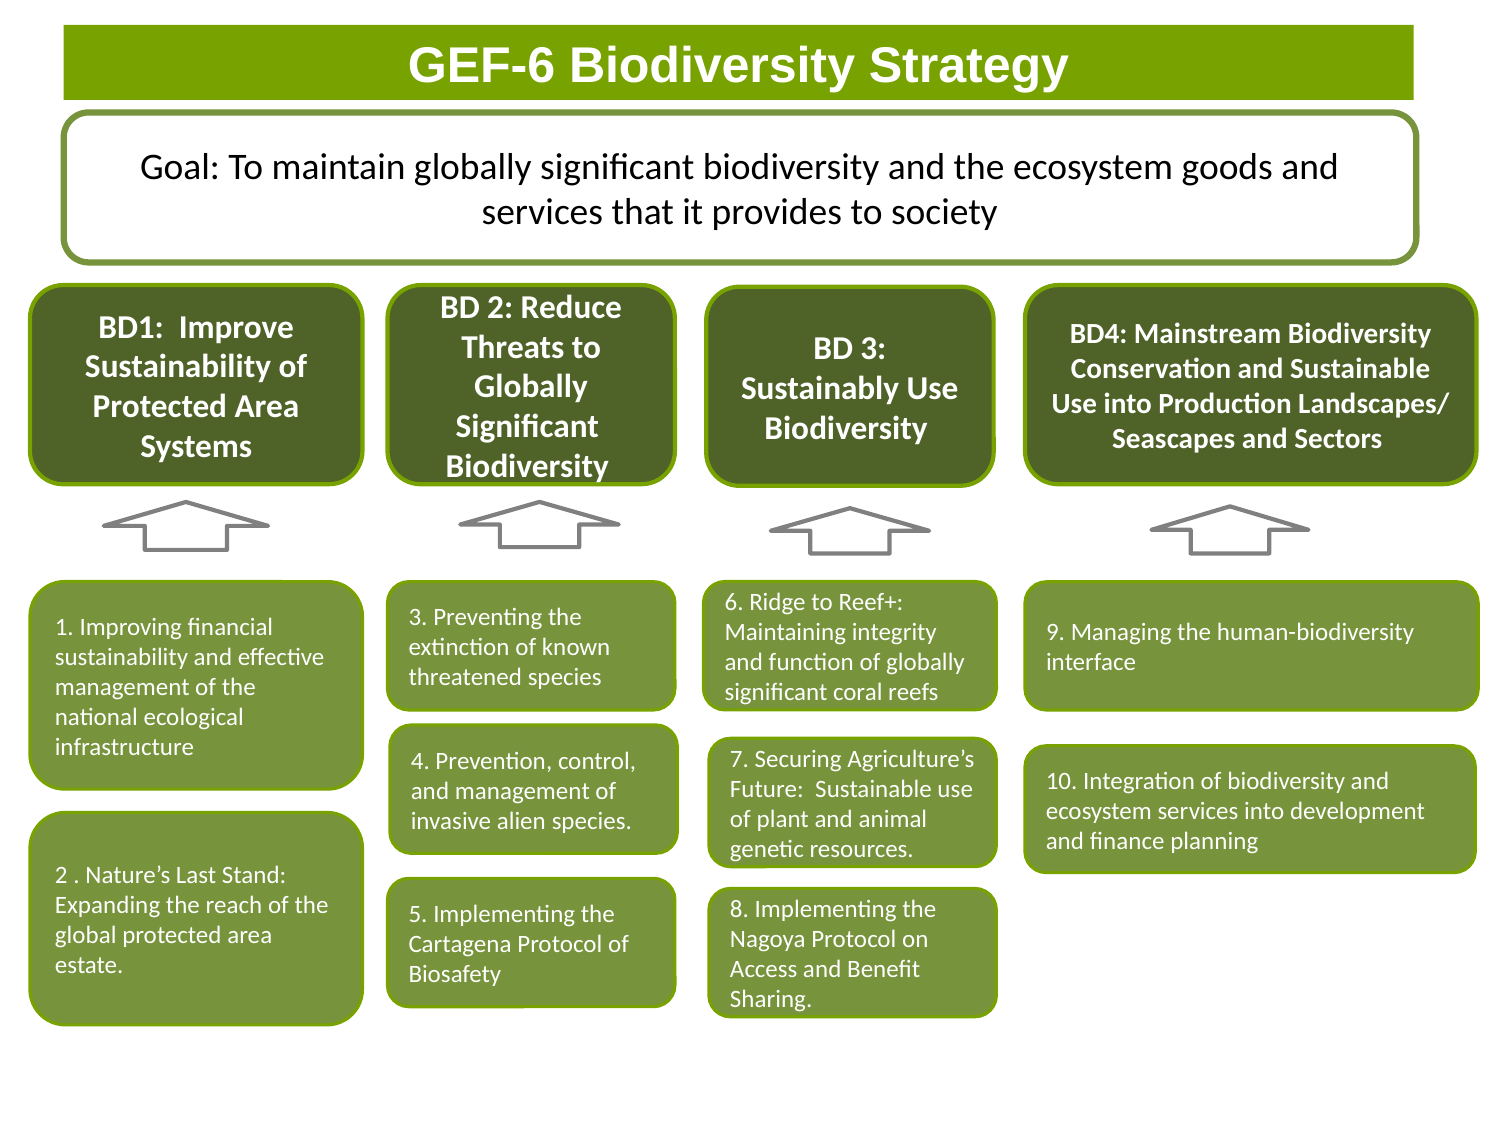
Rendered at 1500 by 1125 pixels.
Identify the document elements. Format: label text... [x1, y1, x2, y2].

text_box 10. Integration of biodiversity and ecosystem services into development and finance planning [1022, 743, 1478, 875]
text_box BD1: Improve Sustainability of Protected Area Systems [27, 282, 365, 487]
text_box 9. Managing the human-biodiversity interface [1022, 579, 1481, 713]
text_box [458, 499, 621, 550]
text_box 1. Improving financial sustainability and effective management of the national ecological infrastructure [27, 579, 365, 792]
text_box 7. Securing Agriculture’s Future: Sustainable use of plant and animal genetic resources. [706, 736, 999, 869]
text_box 2 . Nature’s Last Stand: Expanding the reach of the global protected area estate. [27, 810, 365, 1027]
title GEF-6 Biodiversity Strategy [63, 24, 1414, 100]
text_box [768, 506, 932, 556]
text_box 3. Preventing the extinction of known threatened species [385, 579, 678, 713]
text_box BD 3: Sustainably Use Biodiversity [704, 284, 996, 488]
text_box 5. Implementing the Cartagena Protocol of Biosafety [385, 876, 678, 1009]
text_box 4. Prevention, control, and management of invasive alien species. [387, 722, 680, 856]
text_box 6. Ridge to Reef+: Maintaining integrity and function of globally significant coral reefs [701, 579, 999, 712]
text_box Goal: To maintain globally significant biodiversity and the ecosystem goods and services that it provides to society [61, 110, 1419, 265]
text_box 8. Implementing the Nagoya Protocol on Access and Benefit Sharing. [706, 886, 999, 1019]
text_box [1149, 504, 1311, 556]
text_box BD4: Mainstream Biodiversity Conservation and Sustainable Use into Production Landscapes/ Seascapes and Sectors [1022, 282, 1479, 487]
text_box [101, 499, 271, 552]
text_box BD 2: Reduce Threats to Globally Significant Biodiversity [385, 282, 678, 487]
